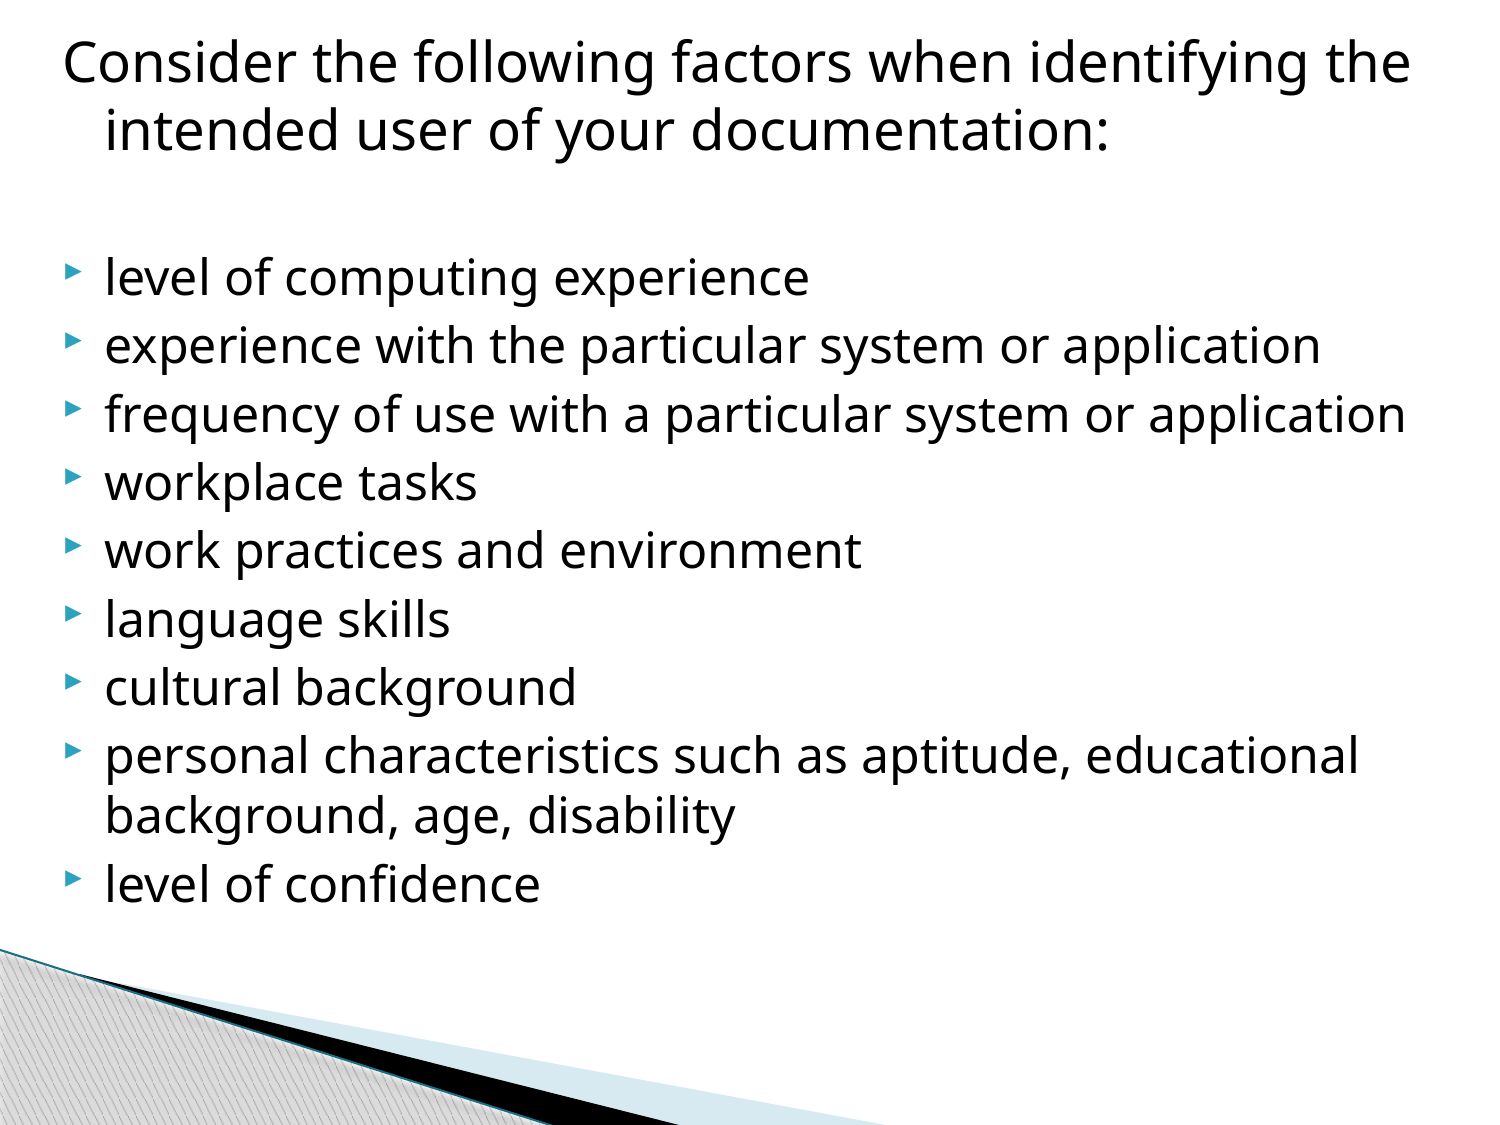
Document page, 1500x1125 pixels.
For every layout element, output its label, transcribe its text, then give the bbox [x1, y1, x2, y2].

list Consider the following factors when identifying the intended user of your documentation: level of computing experience experience with the particular system or application frequency of use with a particular system or application workplace tasks work practices and environment language skills cultural background personal characteristics such as aptitude, educational background, age, disability level of confidence [29, 18, 1471, 939]
